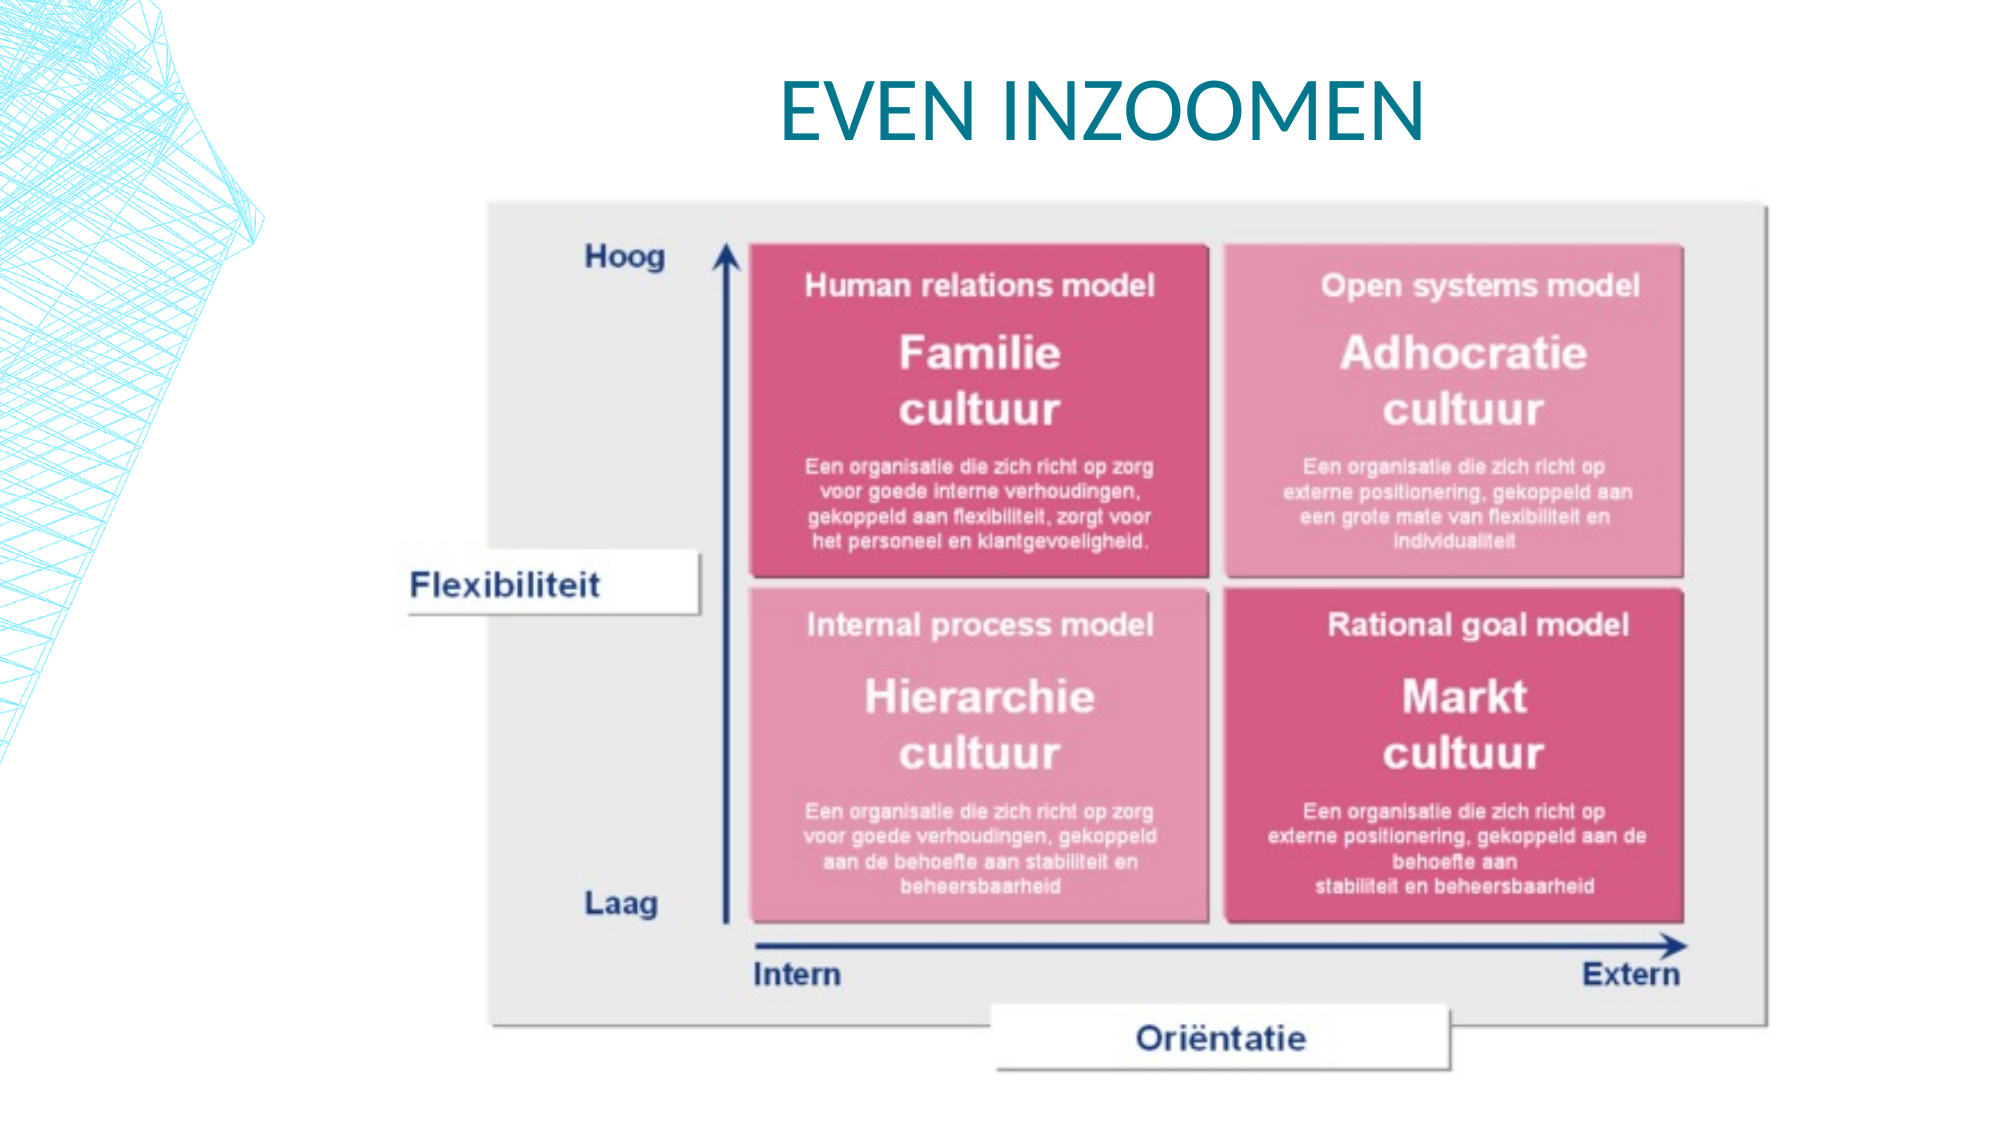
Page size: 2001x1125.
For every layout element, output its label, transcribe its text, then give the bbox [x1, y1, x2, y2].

title Even inzoomen [343, 51, 1863, 167]
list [395, 186, 1789, 1085]
picture [0, 0, 2001, 1125]
